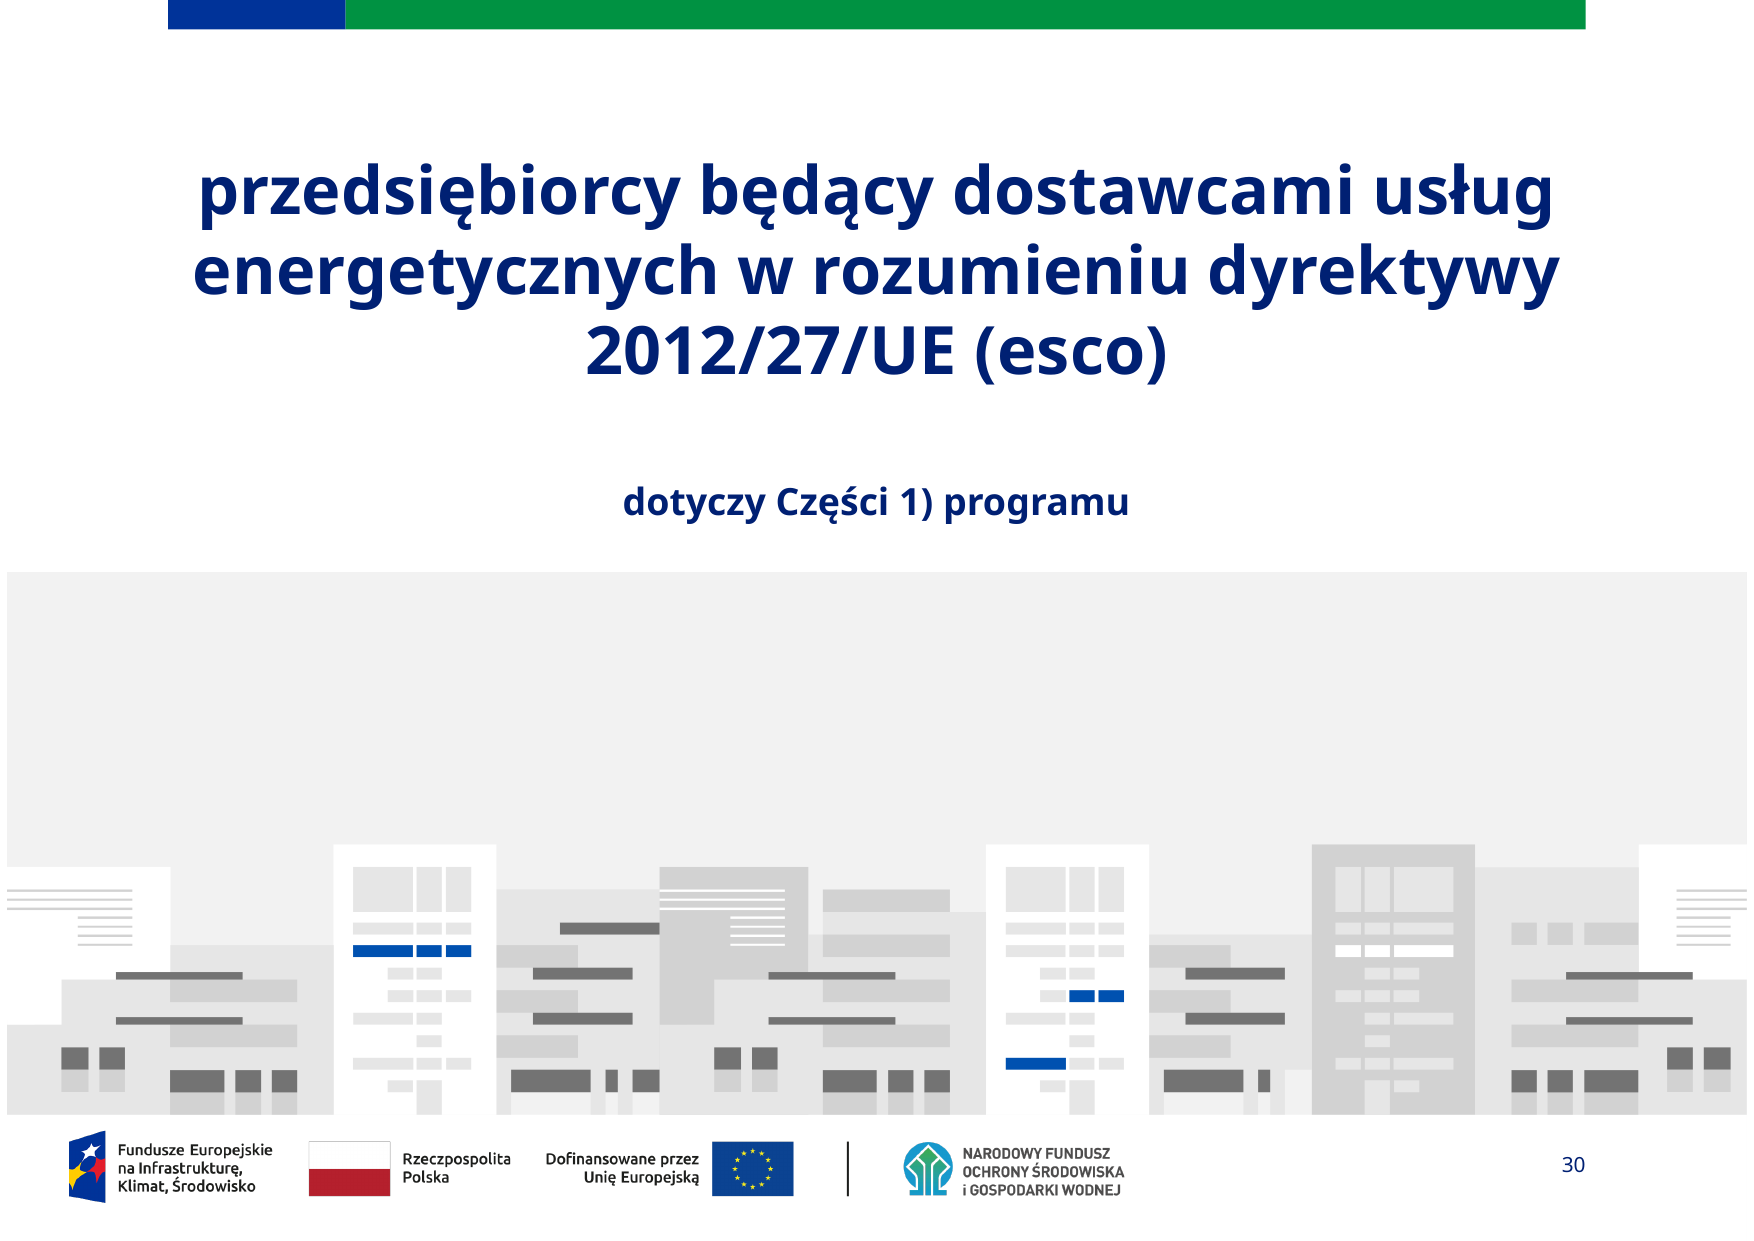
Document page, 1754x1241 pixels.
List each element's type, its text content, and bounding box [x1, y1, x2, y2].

picture [7, 572, 1747, 1241]
list przedsiębiorcy będący dostawcami usług energetycznych w rozumieniu dyrektywy 2012/27/UE (esco) dotyczy Części 1) programu [73, 147, 1681, 482]
